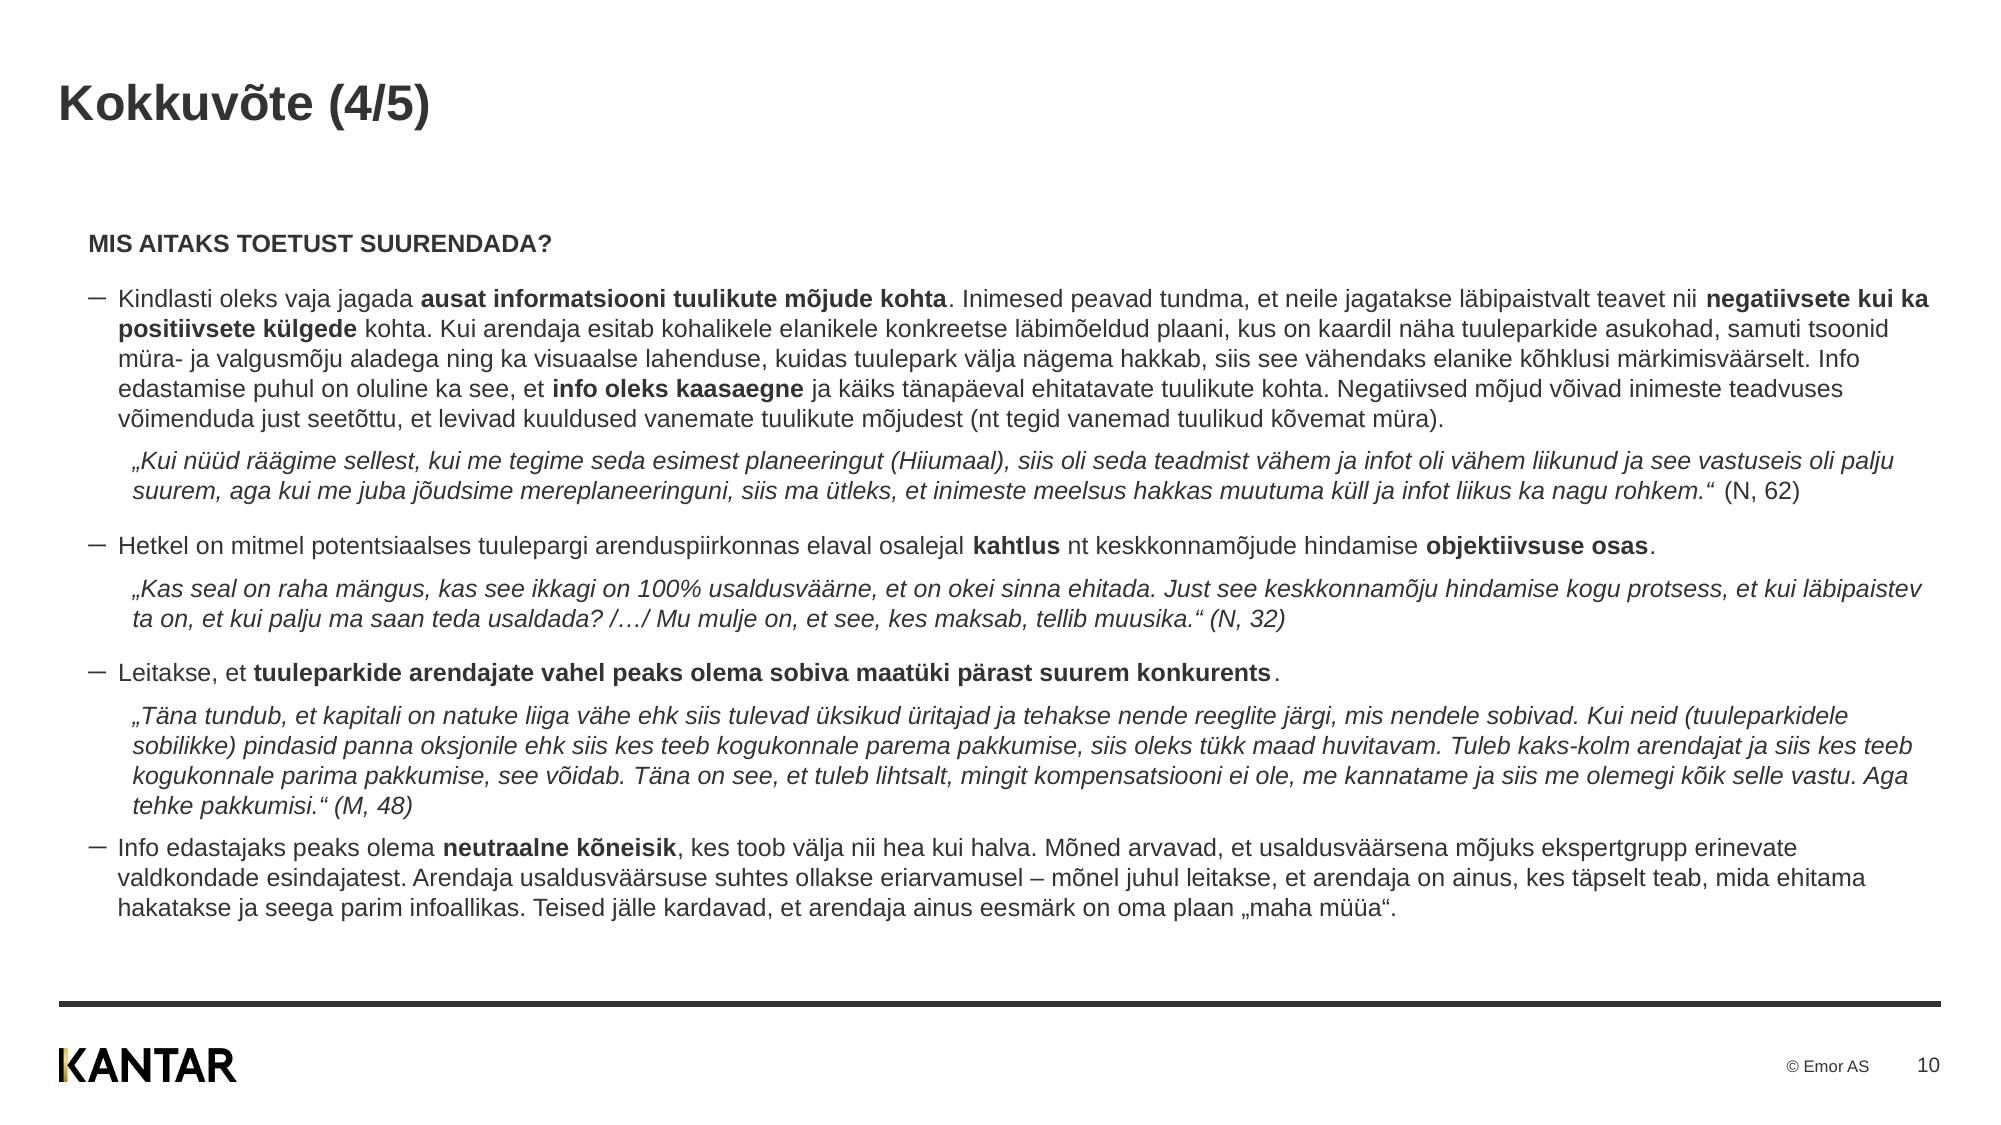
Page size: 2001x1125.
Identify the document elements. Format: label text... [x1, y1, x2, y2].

text_box Mis aitaks toetust suurendada? Kindlasti oleks vaja jagada ausat informatsiooni tuulikute mõjude kohta. Inimesed peavad tundma, et neile jagatakse läbipaistvalt teavet nii negatiivsete kui ka positiivsete külgede kohta. Kui arendaja esitab kohalikele elanikele konkreetse läbimõeldud plaani, kus on kaardil näha tuuleparkide asukohad, samuti tsoonid müra- ja valgusmõju aladega ning ka visuaalse lahenduse, kuidas tuulepark välja nägema hakkab, siis see vähendaks elanike kõhklusi märkimisväärselt. Info edastamise puhul on oluline ka see, et info oleks kaasaegne ja käiks tänapäeval ehitatavate tuulikute kohta. Negatiivsed mõjud võivad inimeste teadvuses võimenduda just seetõttu, et levivad kuuldused vanemate tuulikute mõjudest (nt tegid vanemad tuulikud kõvemat müra). „Kui nüüd räägime sellest, kui me tegime seda esimest planeeringut (Hiiumaal), siis oli seda teadmist vähem ja infot oli vähem liikunud ja see vastuseis oli palju suurem, aga kui me juba jõudsime mereplaneeringuni, siis ma ütleks, et inimeste meelsus hakkas muutuma küll ja infot liikus ka nagu rohkem.“ (N, 62) Hetkel on mitmel potentsiaalses tuulepargi arenduspiirkonnas elaval osalejal kahtlus nt keskkonnamõjude hindamise objektiivsuse osas. „Kas seal on raha mängus, kas see ikkagi on 100% usaldusväärne, et on okei sinna ehitada. Just see keskkonnamõju hindamise kogu protsess, et kui läbipaistev ta on, et kui palju ma saan teda usaldada? /…/ Mu mulje on, et see, kes maksab, tellib muusika.“ (N, 32) Leitakse, et tuuleparkide arendajate vahel peaks olema sobiva maatüki pärast suurem konkurents. „Täna tundub, et kapitali on natuke liiga vähe ehk siis tulevad üksikud üritajad ja tehakse nende reeglite järgi, mis nendele sobivad. Kui neid (tuuleparkidele sobilikke) pindasid panna oksjonile ehk siis kes teeb kogukonnale parema pakkumise, siis oleks tükk maad huvitavam. Tuleb kaks-kolm arendajat ja siis kes teeb kogukonnale parima pakkumise, see võidab. Täna on see, et tuleb lihtsalt, mingit kompensatsiooni ei ole, me kannatame ja siis me olemegi kõik selle vastu. Aga tehke pakkumisi.“ (M, 48) Info edastajaks peaks olema neutraalne kõneisik, kes toob välja nii hea kui halva. Mõned arvavad, et usaldusväärsena mõjuks ekspertgrupp erinevate valdkondade esindajatest. Arendaja usaldusväärsuse suhtes ollakse eriarvamusel – mõnel juhul leitakse, et arendaja on ainus, kes täpselt teab, mida ehitama hakatakse ja seega parim infoallikas. Teised jälle kardavad, et arendaja ainus eesmärk on oma plaan „maha müüa“. [58, 227, 1947, 989]
picture [59, 1048, 237, 1082]
title Kokkuvõte (4/5) [59, 70, 1941, 137]
slide_number 10 [1780, 1048, 1941, 1081]
list [40, 270, 1922, 1006]
